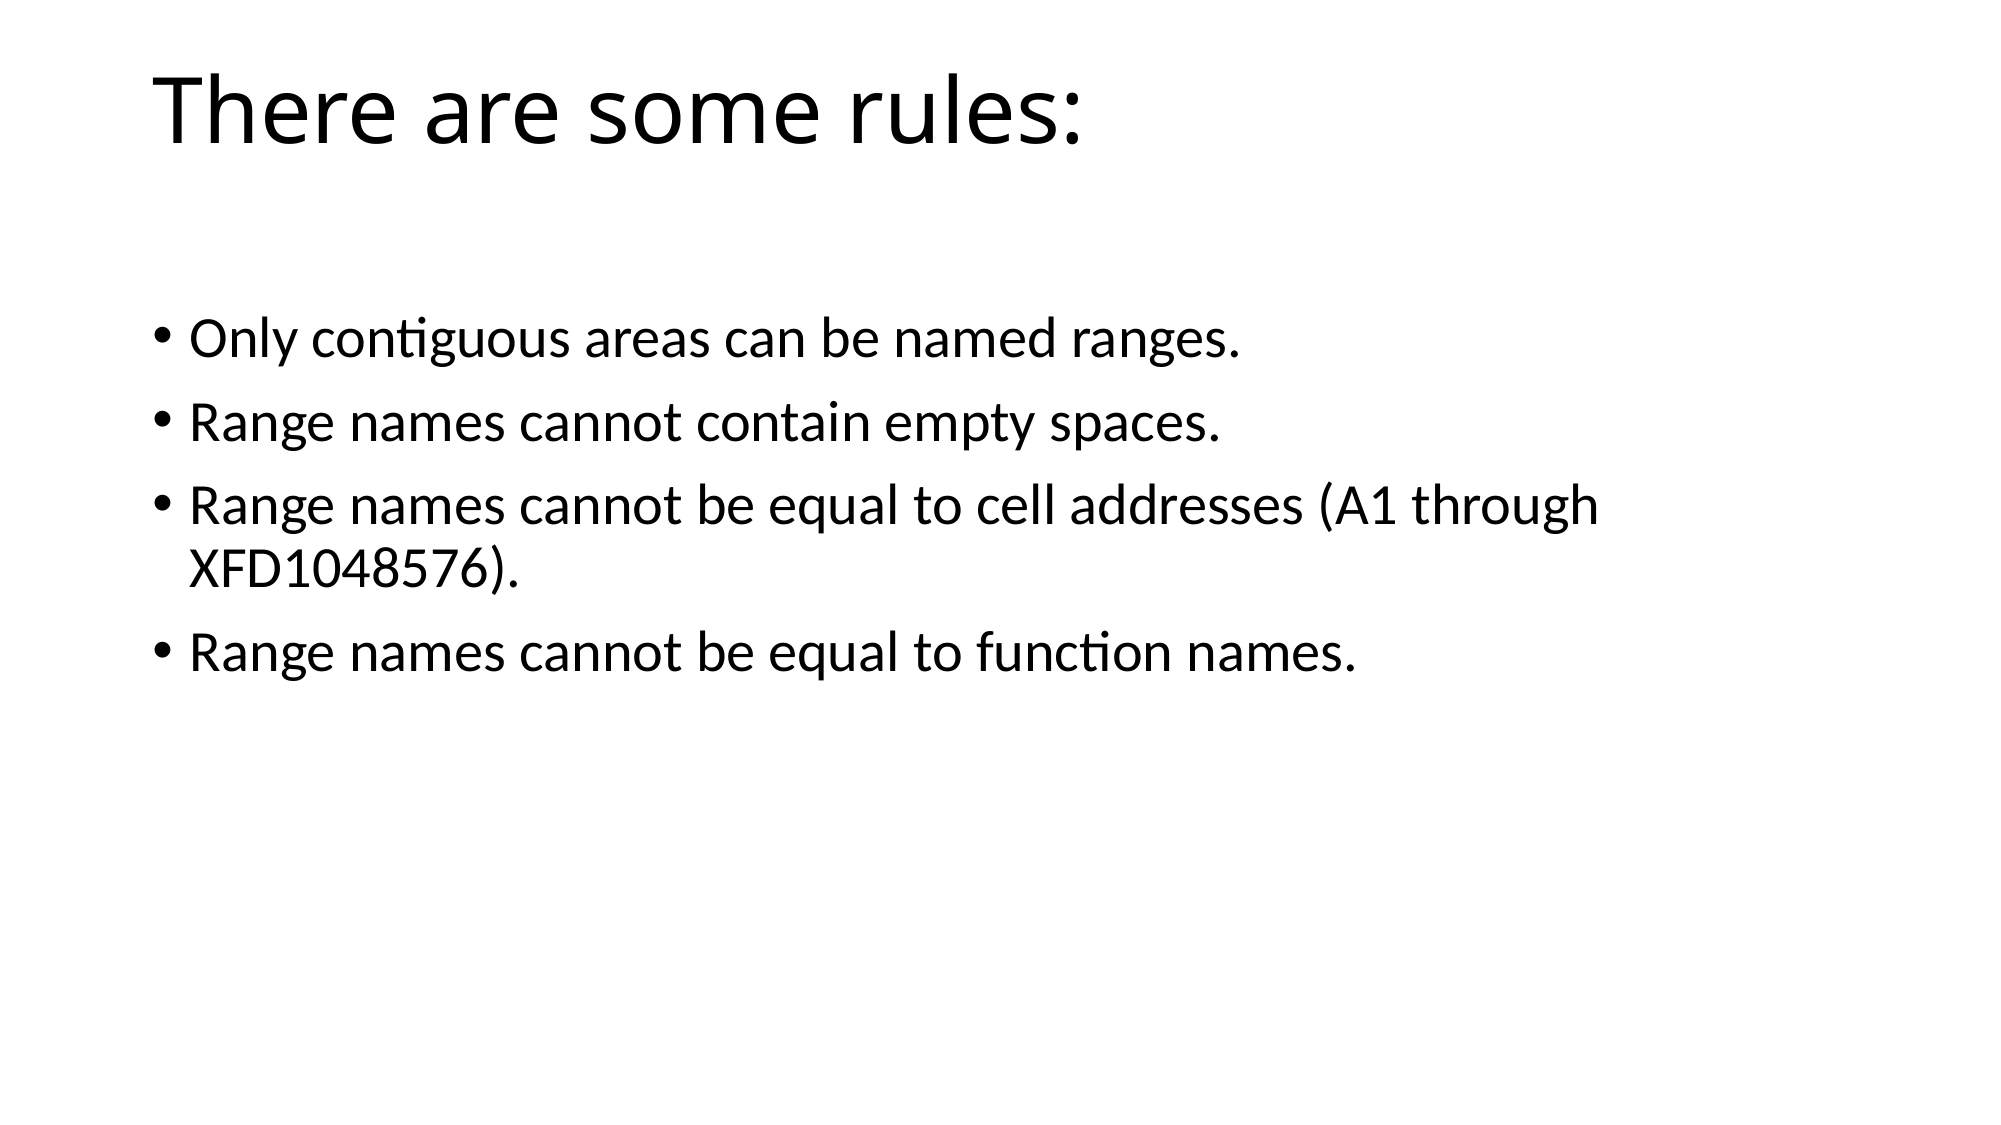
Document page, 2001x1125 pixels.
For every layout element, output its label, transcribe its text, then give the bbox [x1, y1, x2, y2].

list Only contiguous areas can be named ranges. Range names cannot contain empty spaces. Range names cannot be equal to cell addresses (A1 through XFD1048576). Range names cannot be equal to function names. [137, 299, 1863, 1014]
title There are some rules: [137, 59, 1863, 278]
